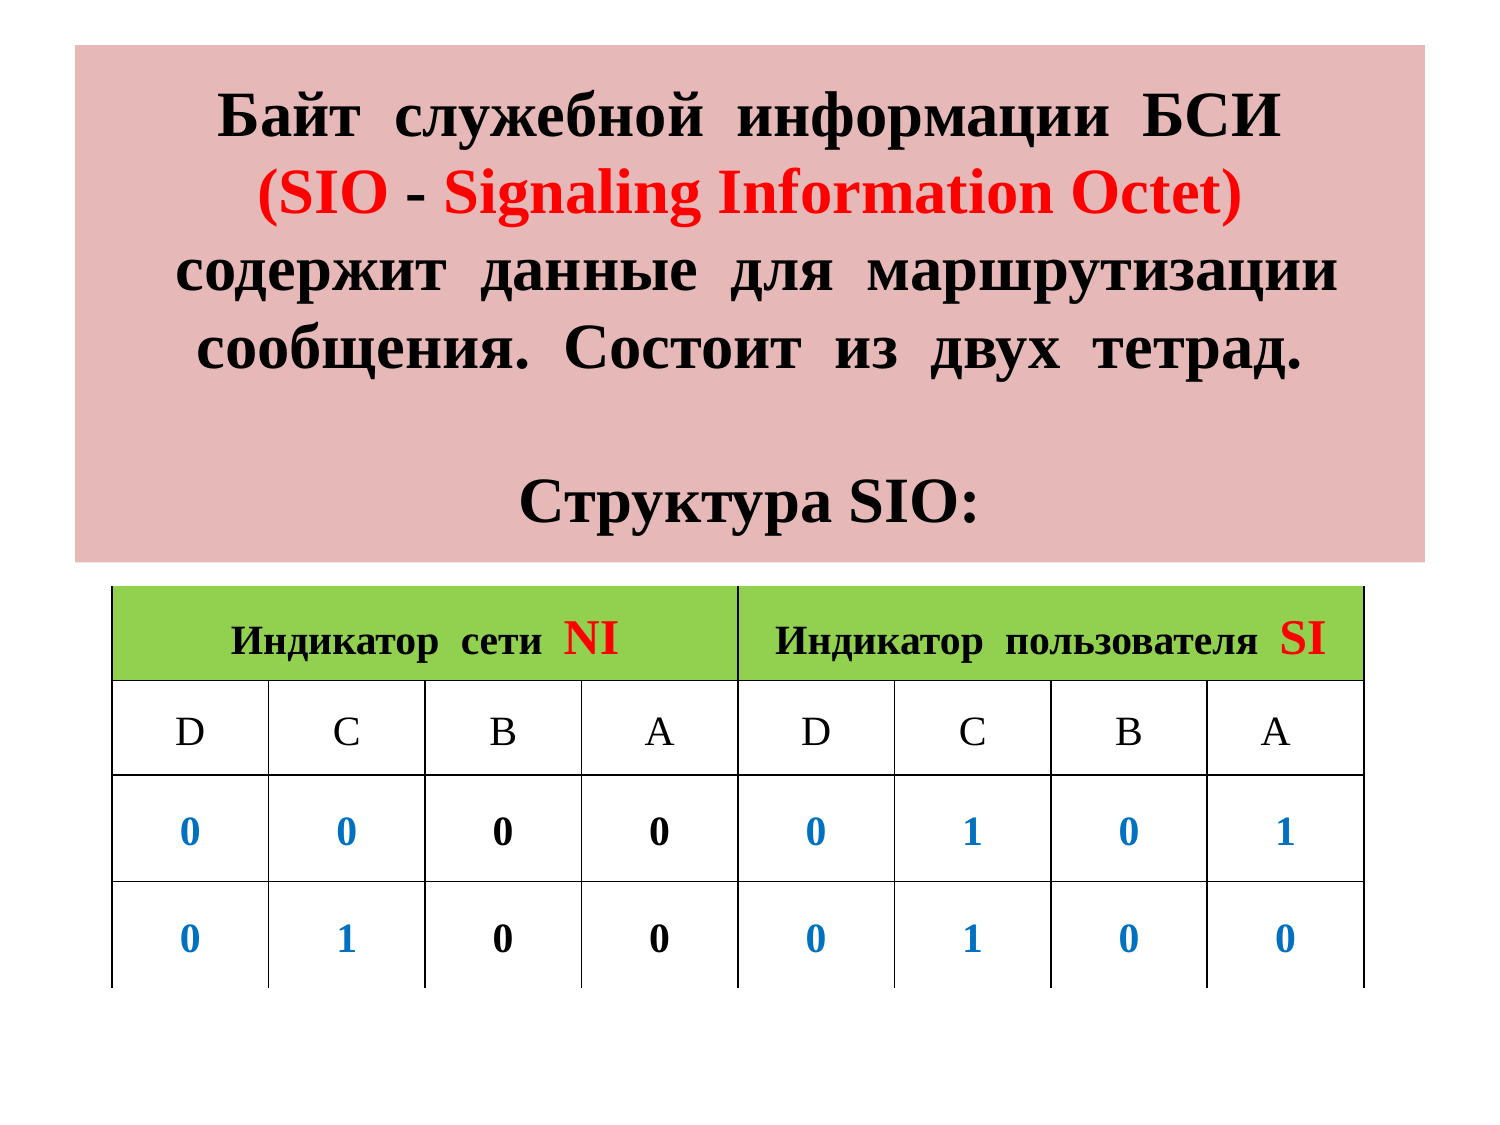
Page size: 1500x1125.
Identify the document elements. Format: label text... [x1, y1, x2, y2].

table_cell 0 [582, 776, 737, 881]
table_cell 0 [113, 882, 268, 988]
table_cell 1 [895, 882, 1050, 988]
table_header Индикатор сети NI [113, 586, 737, 680]
table_cell D [739, 681, 894, 774]
table_cell B [1052, 681, 1206, 774]
table_cell 0 [113, 776, 268, 881]
table_cell B [426, 681, 581, 774]
table_cell 0 [1208, 882, 1363, 988]
table_header Индикатор пользователя SI [739, 586, 1363, 680]
table_cell 0 [1052, 776, 1206, 881]
table_cell 0 [269, 776, 424, 881]
table_cell 1 [1208, 776, 1363, 881]
table_cell 1 [895, 776, 1050, 881]
title Байт служебной информации БСИ (SIO - Signaling Information Octet) содержит данные для маршрутизации сообщения. Состоит из двух тетрад. Структура SIO: [75, 45, 1425, 563]
table_cell 1 [269, 882, 424, 988]
table_cell 0 [426, 882, 581, 988]
table_cell A [582, 681, 737, 774]
table_cell C [895, 681, 1050, 774]
table_cell A [1208, 681, 1363, 774]
table_cell D [113, 681, 268, 774]
table_cell 0 [739, 776, 894, 881]
table_cell C [269, 681, 424, 774]
table_cell 0 [582, 882, 737, 988]
table_cell 0 [739, 882, 894, 988]
table_cell 0 [1052, 882, 1206, 988]
table_cell 0 [426, 776, 581, 881]
